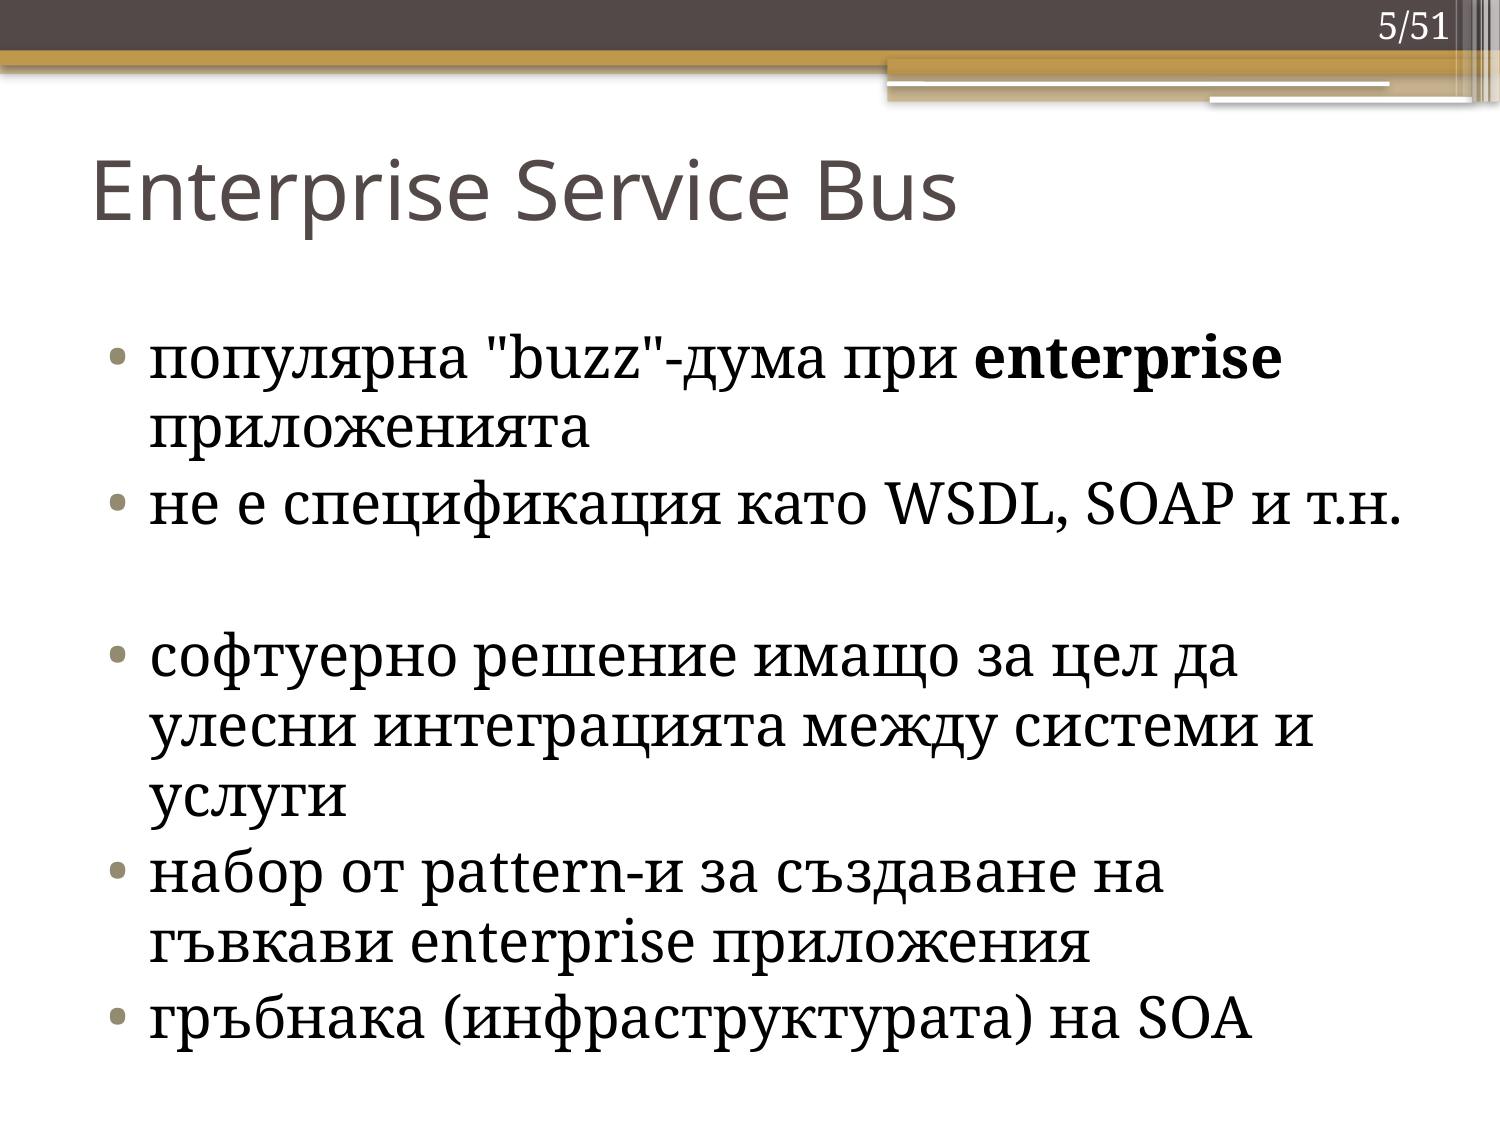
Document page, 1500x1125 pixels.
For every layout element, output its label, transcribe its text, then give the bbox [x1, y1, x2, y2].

title Enterprise Service Bus [75, 99, 1425, 275]
list популярна "buzz"-дума при enterprise приложенията не е спецификация като WSDL, SOAP и т.н. софтуерно решение имащо за цел да улесни интеграцията между системи и услуги набор от pattern-и за създаване на гъвкави enterprise приложения гръбнака (инфраструктурата) на SOA [75, 312, 1425, 1079]
slide_number 5/51 [1299, 0, 1466, 61]
